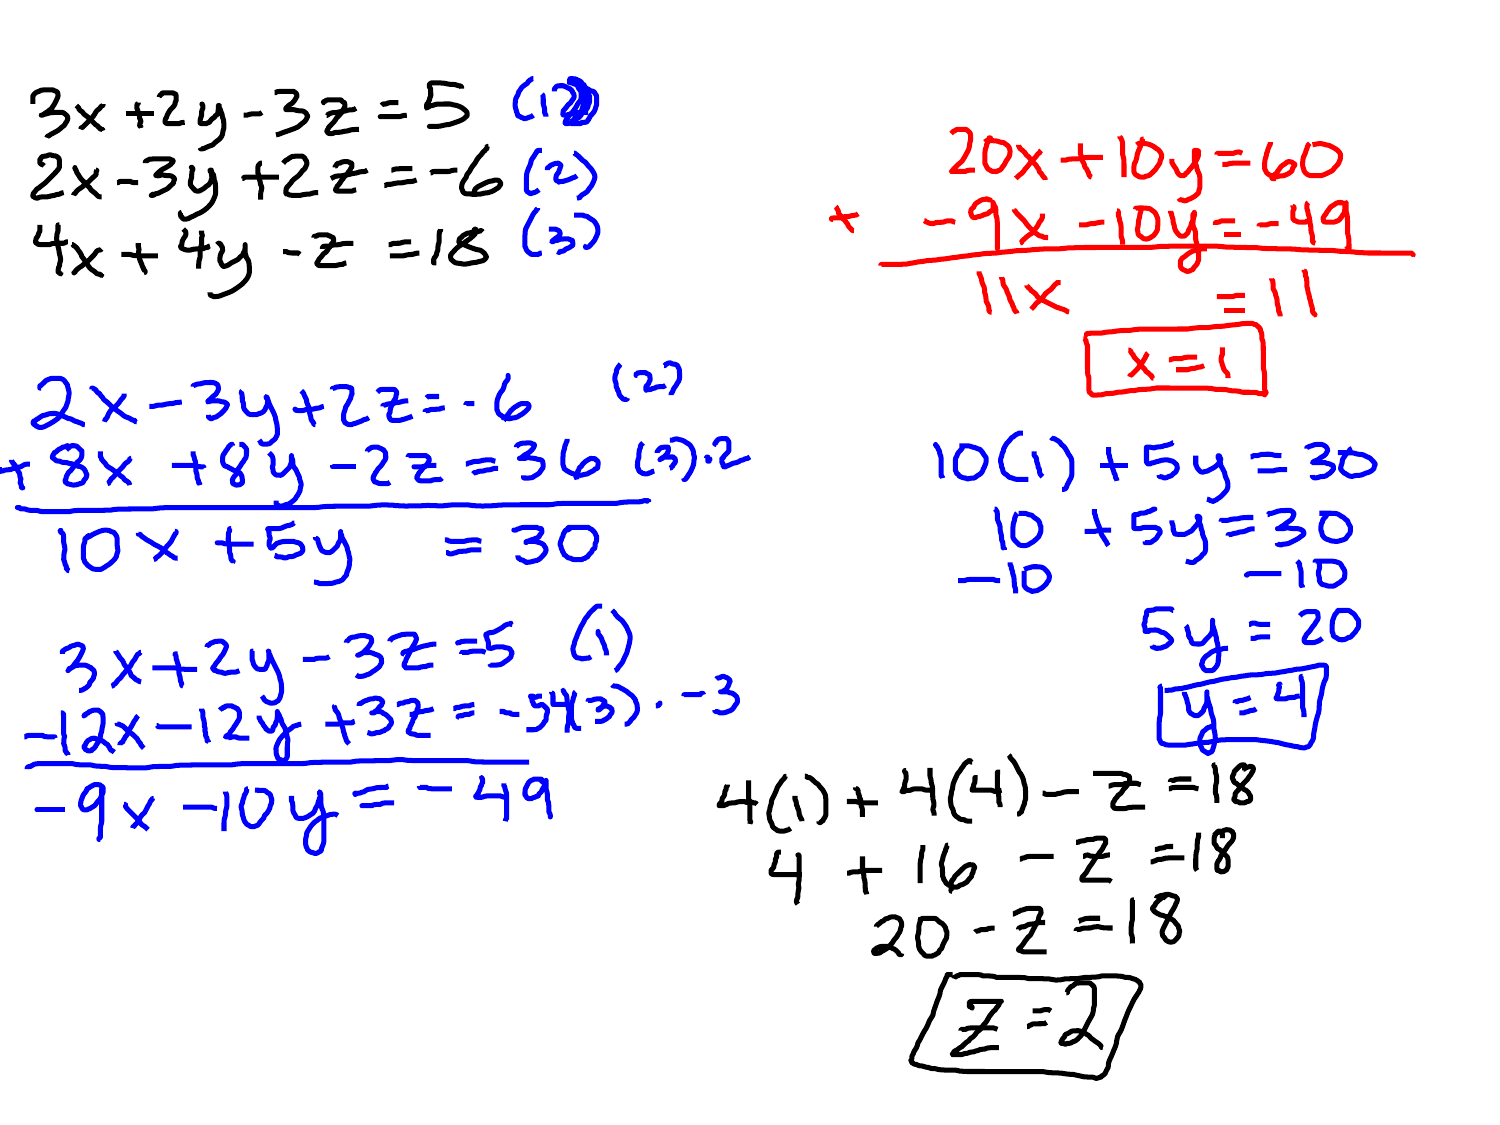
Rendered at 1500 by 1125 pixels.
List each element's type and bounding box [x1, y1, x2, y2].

text_box [1296, 560, 1304, 588]
text_box [313, 530, 351, 585]
text_box [290, 790, 339, 855]
text_box [90, 120, 104, 132]
text_box [1158, 664, 1328, 749]
text_box [550, 691, 565, 706]
text_box [283, 250, 301, 255]
text_box [111, 651, 141, 687]
text_box [1263, 142, 1296, 180]
text_box [345, 634, 383, 678]
text_box [1169, 210, 1204, 245]
text_box [99, 451, 117, 473]
text_box [841, 218, 854, 232]
text_box [15, 469, 24, 489]
text_box [197, 230, 204, 269]
text_box [192, 451, 201, 486]
text_box [587, 698, 613, 723]
text_box [1258, 222, 1279, 227]
text_box [389, 633, 418, 650]
text_box [1227, 528, 1255, 536]
text_box [300, 390, 310, 407]
text_box [219, 705, 250, 739]
text_box [1245, 572, 1282, 576]
text_box [1194, 454, 1229, 503]
text_box [503, 783, 508, 822]
text_box [1083, 322, 1267, 396]
text_box [1019, 213, 1044, 244]
text_box [274, 90, 309, 136]
text_box [1267, 509, 1305, 546]
text_box [266, 522, 304, 559]
text_box [334, 176, 357, 192]
text_box [388, 404, 413, 422]
text_box [472, 467, 499, 475]
text_box [401, 643, 437, 655]
text_box [59, 529, 70, 572]
text_box [1012, 512, 1042, 547]
text_box [107, 457, 132, 485]
text_box [683, 692, 705, 697]
text_box [449, 228, 488, 265]
text_box [524, 208, 542, 256]
text_box [334, 160, 353, 174]
text_box [564, 77, 598, 125]
text_box [91, 387, 114, 408]
text_box [86, 262, 103, 277]
text_box [156, 724, 192, 728]
text_box [1013, 209, 1033, 229]
text_box [1270, 278, 1281, 317]
text_box [228, 545, 234, 563]
text_box [1249, 622, 1271, 626]
text_box [72, 243, 87, 262]
text_box [117, 180, 139, 184]
text_box [656, 446, 677, 469]
text_box [465, 459, 496, 465]
text_box [1220, 516, 1254, 522]
text_box [525, 149, 542, 195]
text_box [326, 107, 357, 117]
text_box [361, 802, 395, 807]
text_box [223, 791, 228, 832]
text_box [257, 162, 263, 200]
text_box [496, 374, 530, 421]
text_box [1331, 609, 1360, 641]
text_box [597, 630, 608, 656]
text_box [714, 437, 751, 468]
text_box [1314, 560, 1346, 588]
text_box [1185, 619, 1229, 672]
text_box [515, 442, 544, 479]
text_box [1145, 442, 1179, 479]
text_box [460, 650, 486, 654]
text_box [227, 527, 232, 543]
text_box [144, 158, 176, 197]
text_box [1134, 205, 1159, 240]
text_box [714, 675, 739, 714]
text_box [562, 438, 599, 480]
text_box [61, 643, 96, 692]
text_box [446, 549, 482, 555]
text_box [457, 640, 478, 645]
text_box [1337, 447, 1376, 478]
text_box [251, 650, 283, 704]
text_box [1111, 466, 1118, 481]
text_box [200, 708, 210, 743]
text_box [994, 508, 1006, 550]
text_box [1000, 277, 1018, 314]
text_box [206, 640, 240, 675]
text_box [1250, 636, 1271, 640]
text_box [308, 411, 316, 426]
text_box [331, 385, 370, 426]
text_box [1119, 136, 1125, 178]
text_box [174, 653, 184, 687]
text_box [242, 176, 258, 180]
text_box [26, 758, 530, 770]
text_box [1084, 529, 1112, 533]
text_box [1050, 436, 1073, 491]
text_box [179, 166, 217, 220]
text_box [1222, 162, 1251, 166]
text_box [16, 499, 650, 513]
text_box [546, 162, 575, 183]
text_box [572, 605, 603, 660]
text_box [484, 622, 513, 666]
text_box [164, 550, 178, 560]
text_box [258, 710, 302, 762]
text_box [313, 234, 335, 245]
text_box [1009, 562, 1017, 594]
text_box [1216, 151, 1243, 155]
text_box [1292, 205, 1308, 223]
text_box [202, 241, 211, 250]
text_box [559, 526, 598, 561]
text_box [384, 179, 417, 187]
text_box [924, 220, 956, 225]
text_box [131, 797, 154, 829]
text_box [79, 783, 104, 841]
text_box [1107, 447, 1114, 465]
text_box [1216, 294, 1245, 298]
text_box [403, 652, 434, 669]
text_box [416, 467, 443, 482]
text_box [425, 82, 468, 128]
text_box [240, 788, 273, 828]
text_box [32, 377, 85, 429]
text_box [1099, 531, 1110, 547]
text_box [358, 697, 393, 735]
text_box [553, 84, 576, 116]
text_box [413, 464, 437, 468]
text_box [55, 224, 62, 275]
text_box [330, 169, 368, 180]
text_box [1199, 742, 1216, 753]
text_box [611, 684, 639, 725]
text_box [1034, 229, 1049, 239]
text_box [541, 93, 547, 117]
text_box [1306, 201, 1316, 244]
text_box [0, 463, 30, 473]
text_box [635, 371, 666, 391]
text_box [1214, 220, 1236, 225]
text_box [1060, 157, 1081, 161]
text_box [316, 248, 347, 267]
text_box [1133, 138, 1163, 178]
text_box [669, 438, 696, 481]
text_box [114, 407, 137, 423]
text_box [1079, 221, 1105, 226]
text_box [128, 668, 142, 683]
text_box [1299, 610, 1323, 644]
text_box [574, 214, 599, 249]
text_box [1319, 512, 1352, 543]
text_box [322, 99, 346, 111]
text_box [1143, 608, 1174, 650]
text_box [119, 715, 139, 746]
text_box [1171, 515, 1207, 564]
text_box [117, 472, 131, 486]
text_box [60, 237, 68, 245]
text_box [460, 145, 502, 197]
text_box [958, 578, 1001, 582]
text_box [129, 731, 145, 749]
text_box [513, 526, 547, 564]
text_box [574, 152, 596, 199]
text_box [499, 710, 520, 716]
text_box [354, 785, 389, 796]
text_box [409, 708, 434, 716]
text_box [34, 224, 56, 246]
text_box [74, 166, 86, 183]
text_box [514, 77, 534, 120]
text_box [1303, 269, 1316, 316]
text_box [73, 248, 103, 274]
text_box [418, 786, 452, 790]
text_box [115, 651, 129, 668]
text_box [158, 92, 185, 125]
text_box [51, 444, 88, 486]
text_box [32, 89, 69, 138]
text_box [380, 101, 399, 106]
text_box [149, 401, 182, 408]
text_box [1023, 565, 1051, 593]
text_box [1033, 451, 1043, 478]
text_box [294, 405, 324, 412]
text_box [718, 754, 1254, 1079]
text_box [183, 806, 218, 810]
text_box [192, 381, 229, 420]
text_box [999, 432, 1029, 481]
text_box [1179, 260, 1200, 273]
text_box [835, 206, 843, 217]
text_box [1301, 142, 1342, 177]
text_box [1030, 281, 1061, 310]
text_box [1250, 453, 1282, 458]
text_box [379, 114, 407, 118]
text_box [376, 388, 398, 402]
text_box [611, 609, 631, 672]
text_box [389, 252, 420, 257]
text_box [1015, 149, 1042, 180]
text_box [570, 691, 582, 730]
text_box [453, 703, 475, 710]
text_box [103, 393, 125, 422]
text_box [1093, 509, 1103, 529]
text_box [934, 443, 944, 479]
text_box [321, 242, 354, 249]
text_box [1171, 149, 1201, 202]
text_box [32, 154, 64, 199]
text_box [614, 363, 629, 401]
text_box [954, 445, 987, 480]
text_box [1117, 210, 1124, 245]
text_box [978, 271, 992, 313]
text_box [524, 778, 552, 818]
text_box [282, 155, 319, 197]
text_box [136, 102, 142, 129]
text_box [268, 452, 302, 505]
text_box [72, 169, 98, 196]
text_box [137, 532, 162, 549]
text_box [396, 699, 431, 737]
text_box [636, 442, 655, 475]
text_box [457, 712, 475, 718]
text_box [1257, 468, 1288, 472]
text_box [333, 705, 342, 722]
text_box [199, 103, 225, 150]
text_box [432, 229, 442, 264]
text_box [221, 443, 248, 486]
text_box [75, 104, 90, 119]
text_box [302, 655, 330, 661]
text_box [240, 390, 279, 445]
text_box [60, 712, 69, 756]
text_box [969, 198, 999, 250]
text_box [562, 689, 570, 733]
text_box [116, 722, 128, 733]
text_box [341, 724, 350, 745]
text_box [425, 395, 440, 399]
text_box [391, 167, 413, 171]
text_box [880, 245, 1414, 266]
text_box [984, 137, 1011, 173]
text_box [474, 776, 504, 799]
text_box [209, 242, 251, 298]
text_box [137, 243, 146, 274]
text_box [79, 104, 104, 130]
text_box [1026, 285, 1043, 299]
text_box [10, 459, 17, 467]
text_box [548, 228, 574, 254]
text_box [82, 529, 119, 571]
text_box [121, 253, 138, 257]
text_box [139, 820, 149, 831]
text_box [243, 111, 263, 116]
text_box [382, 400, 409, 407]
text_box [1133, 508, 1162, 544]
text_box [407, 454, 431, 465]
text_box [950, 128, 975, 173]
text_box [24, 734, 56, 739]
text_box [1042, 297, 1070, 313]
text_box [830, 213, 859, 221]
text_box [444, 539, 482, 543]
text_box [1322, 201, 1350, 250]
text_box [430, 169, 458, 174]
text_box [153, 530, 177, 561]
text_box [1306, 443, 1335, 479]
text_box [325, 720, 355, 725]
text_box [1032, 161, 1046, 180]
text_box [388, 241, 412, 246]
text_box [1079, 143, 1092, 178]
text_box [86, 183, 102, 198]
text_box [326, 113, 359, 135]
text_box [171, 464, 195, 468]
text_box [424, 407, 445, 412]
text_box [179, 228, 200, 251]
text_box [124, 803, 138, 820]
text_box [1017, 144, 1032, 160]
text_box [366, 446, 391, 485]
text_box [664, 362, 681, 396]
text_box [83, 709, 115, 753]
text_box [526, 695, 549, 731]
